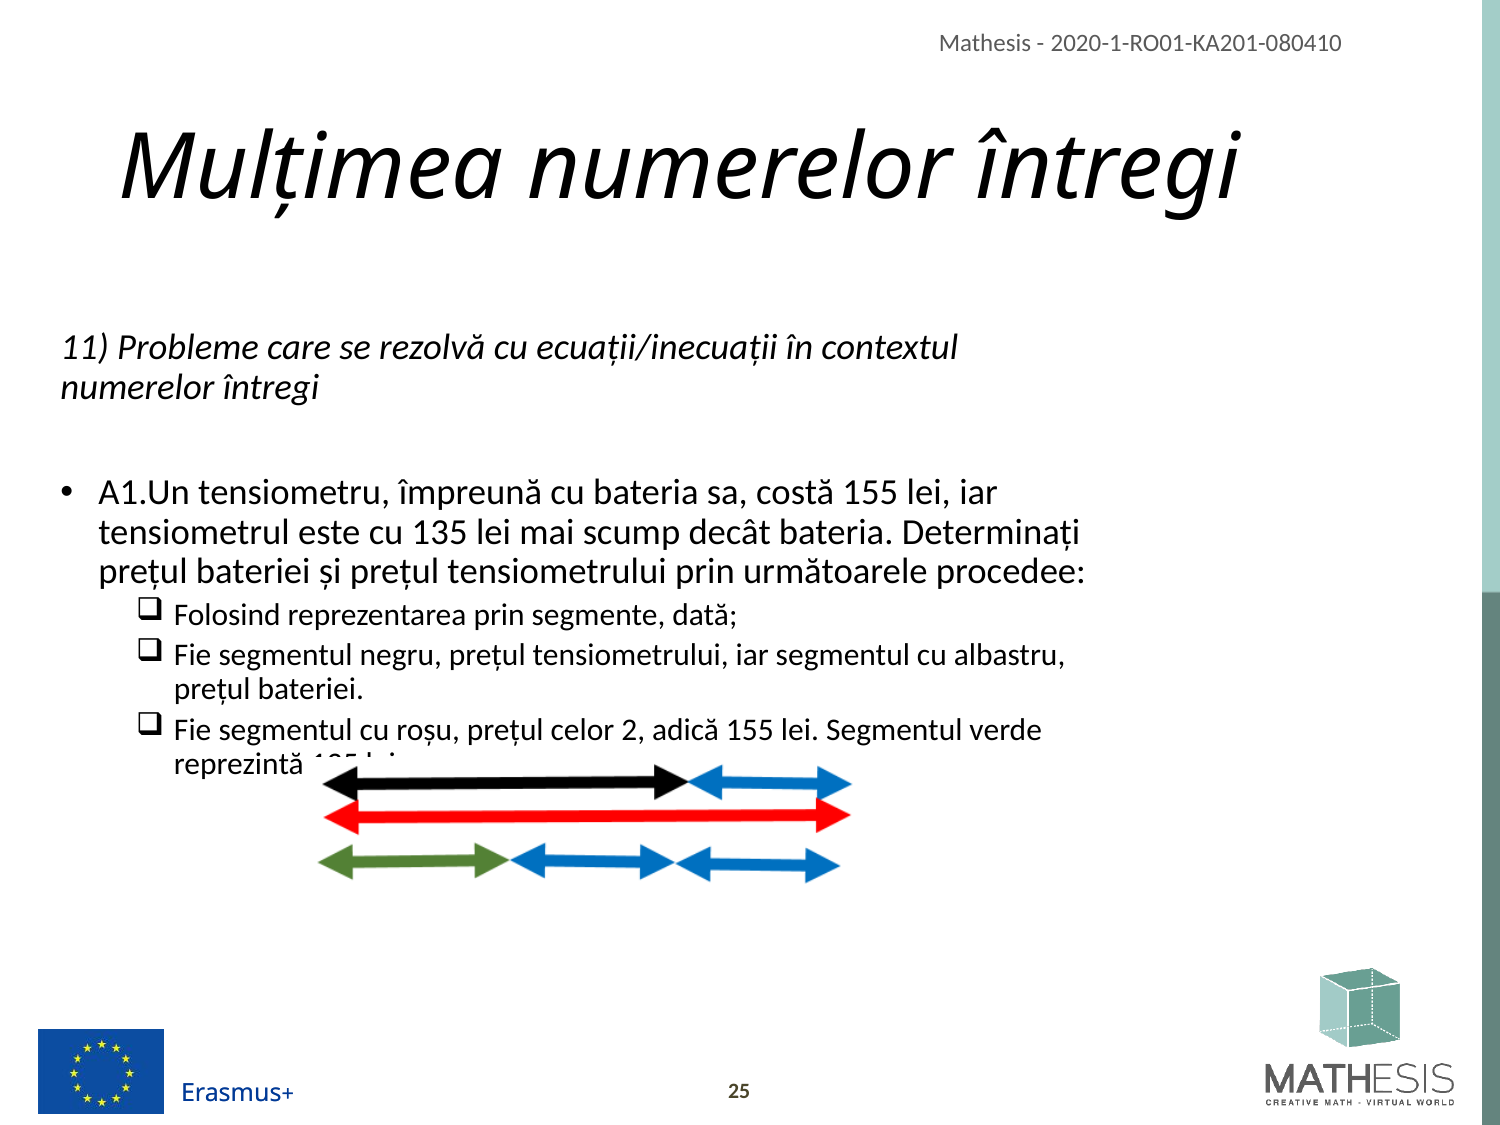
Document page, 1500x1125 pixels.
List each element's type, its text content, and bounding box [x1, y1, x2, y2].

list 11) Probleme care se rezolvă cu ecuații/inecuații în contextul numerelor întregi A1.Un tensiometru, împreună cu bateria sa, costă 155 lei, iar tensiometrul este cu 135 lei mai scump decât bateria. Determinați prețul bateriei și prețul tensiometrului prin următoarele procedee: Folosind reprezentarea prin segmente, dată; Fie segmentul negru, prețul tensiometrului, iar segmentul cu albastru, prețul bateriei. Fie segmentul cu roșu, prețul celor 2, adică 155 lei. Segmentul verde reprezintă 135 lei. [45, 320, 1104, 799]
picture [307, 757, 870, 885]
title Mulțimea numerelor întregi [103, 59, 1397, 278]
picture [38, 1029, 164, 1114]
